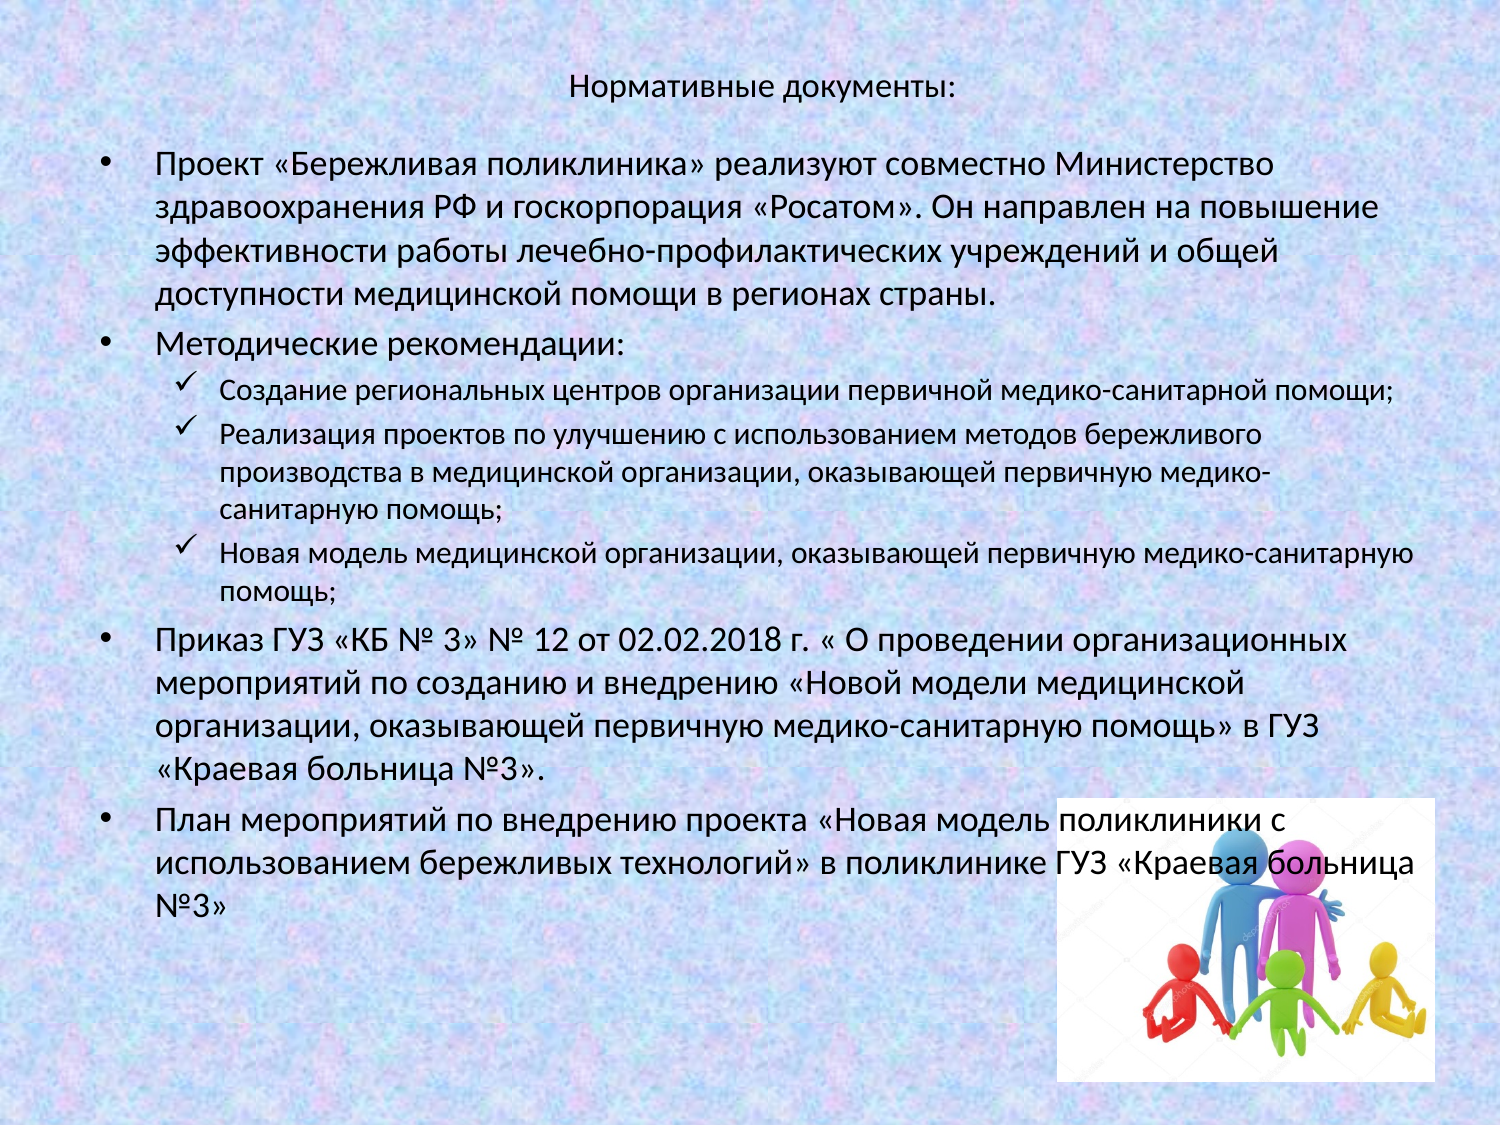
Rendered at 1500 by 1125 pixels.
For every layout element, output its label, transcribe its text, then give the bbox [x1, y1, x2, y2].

picture [0, 0, 1500, 1125]
list Проект «Бережливая поликлиника» реализуют совместно Министерство здравоохранения РФ и госкорпорация «Росатом». Он направлен на повышение эффективности работы лечебно-профилактических учреждений и общей доступности медицинской помощи в регионах страны. Методические рекомендации: Создание региональных центров организации первичной медико-санитарной помощи; Реализация проектов по улучшению с использованием методов бережливого производства в медицинской организации, оказывающей первичную медико-санитарную помощь; Новая модель медицинской организации, оказывающей первичную медико-санитарную помощь; Приказ ГУЗ «КБ № 3» № 12 от 02.02.2018 г. « О проведении организационных мероприятий по созданию и внедрению «Новой модели медицинской организации, оказывающей первичную медико-санитарную помощь» в ГУЗ «Краевая больница №3». План мероприятий по внедрению проекта «Новая модель поликлиники с использованием бережливых технологий» в поликлинике ГУЗ «Краевая больница №3» [84, 132, 1435, 936]
title Нормативные документы: [87, 54, 1438, 112]
